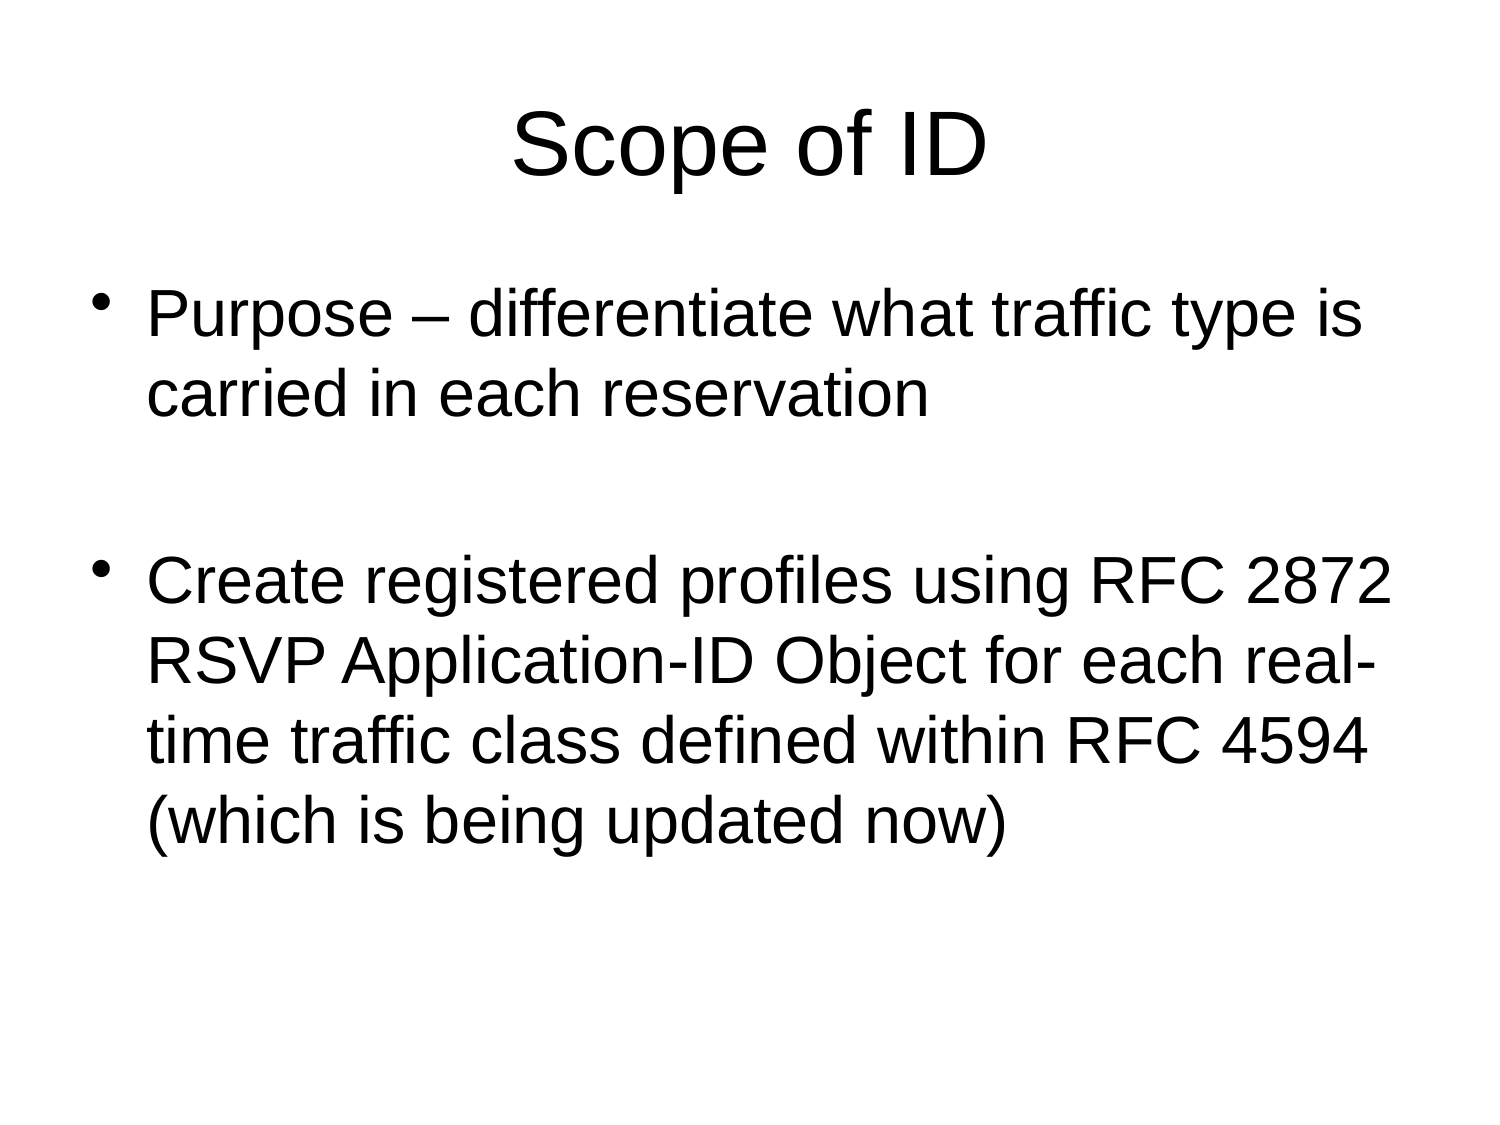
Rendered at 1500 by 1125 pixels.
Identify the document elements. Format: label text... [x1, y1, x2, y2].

title Scope of ID [74, 44, 1426, 233]
list Purpose – differentiate what traffic type is carried in each reservation Create registered profiles using RFC 2872 RSVP Application-ID Object for each real-time traffic class defined within RFC 4594 (which is being updated now) [74, 262, 1426, 1006]
